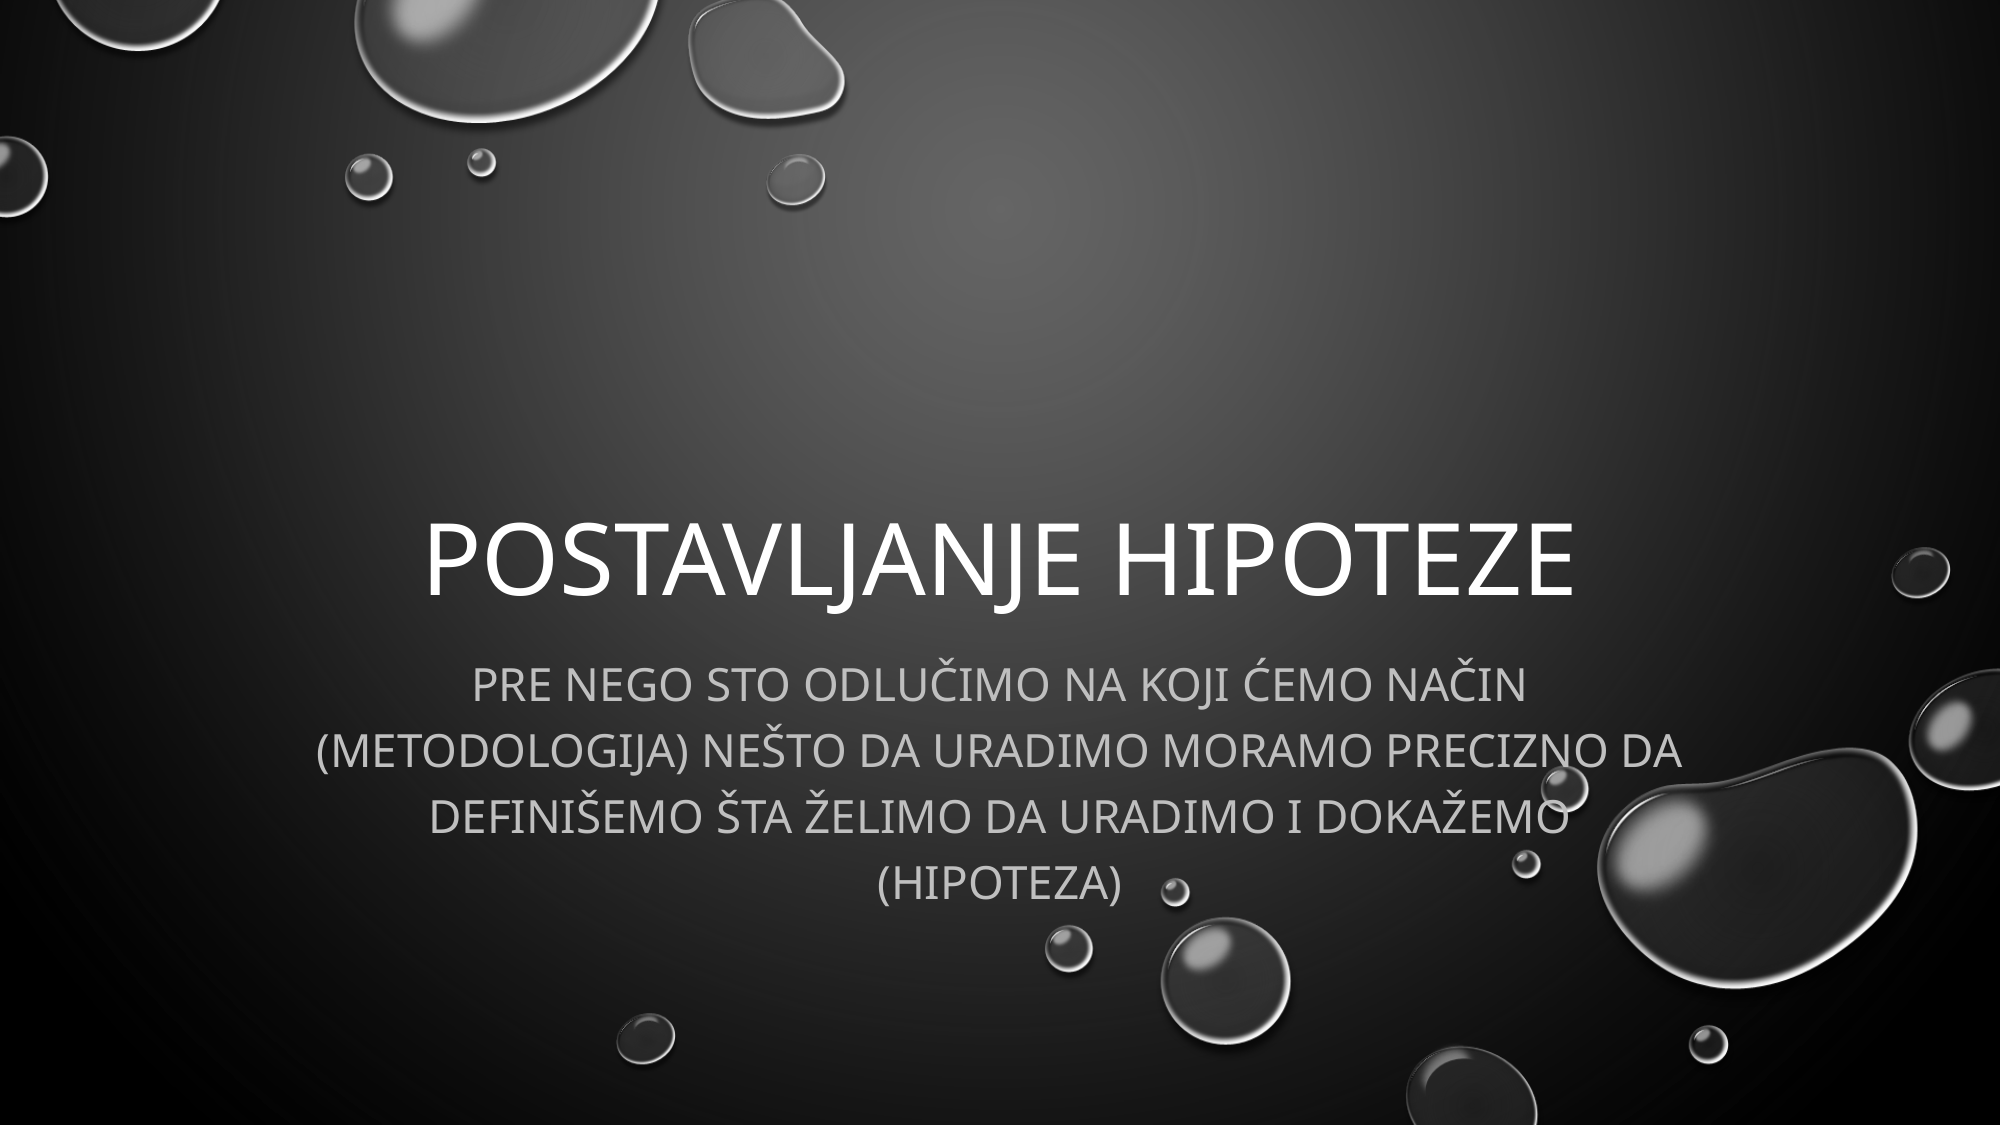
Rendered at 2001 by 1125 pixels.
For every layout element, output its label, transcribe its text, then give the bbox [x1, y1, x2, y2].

title POSTAVLJANJE HIPOTEZE [287, 213, 1713, 625]
subtitle PRE NEGO STO ODLUČIMO NA KOJI ĆEMO NAČIN (METODOLOGIJA) NEŠTO DA URADIMO MORAMO PRECIZNO DA DEFINIŠEMO ŠTA ŽELIMO DA URADIMO I DOKAŽEMO (HIPOTEZA) [287, 637, 1713, 863]
picture [0, 0, 2000, 1125]
